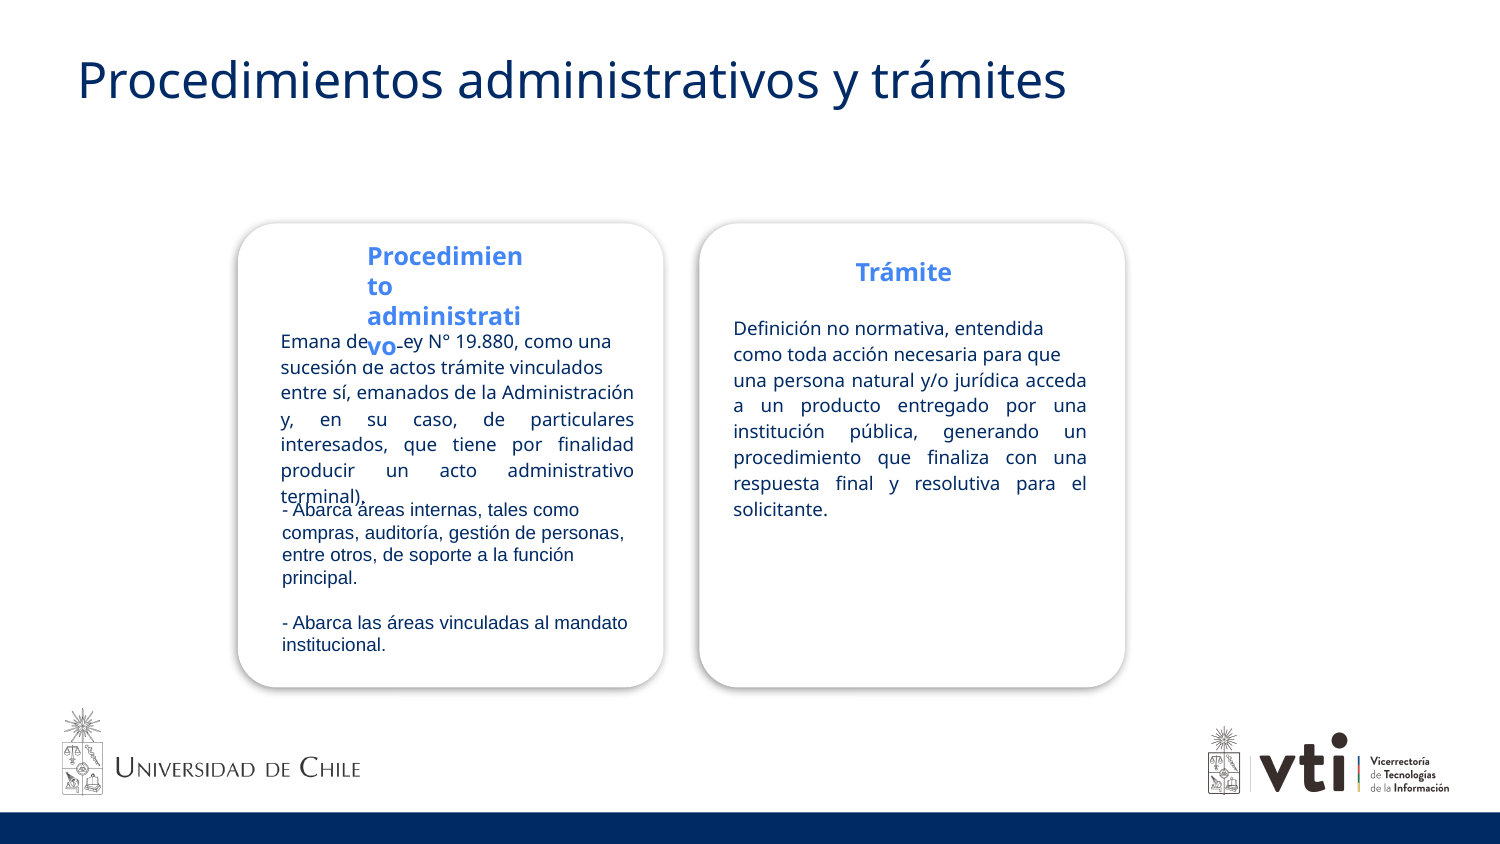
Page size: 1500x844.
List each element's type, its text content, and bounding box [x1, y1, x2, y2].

picture [1208, 726, 1449, 795]
text_box [699, 223, 1125, 688]
text_box - Abarca áreas internas, tales como compras, auditoría, gestión de personas, entre otros, de soporte a la función principal. - Abarca las áreas vinculadas al mandato institucional. [267, 483, 651, 671]
text_box Procedimiento administrativo [352, 225, 549, 376]
picture [62, 708, 360, 796]
text_box Emana de la Ley N° 19.880, como una sucesión de actos trámite vinculados entre sí, emanados de la Administración y, en su caso, de particulares interesados, que tiene por finalidad producir un acto administrativo terminal). [265, 311, 649, 523]
text_box Procedimientos administrativos y trámites [62, 39, 1084, 119]
text_box Definición no normativa, entendida como toda acción necesaria para que una persona natural y/o jurídica acceda a un producto entregado por una institución pública, generando un procedimiento que finaliza con una respuesta final y resolutiva para el solicitante. [718, 298, 1102, 536]
text_box Trámite [840, 241, 1038, 302]
text_box [237, 223, 664, 688]
